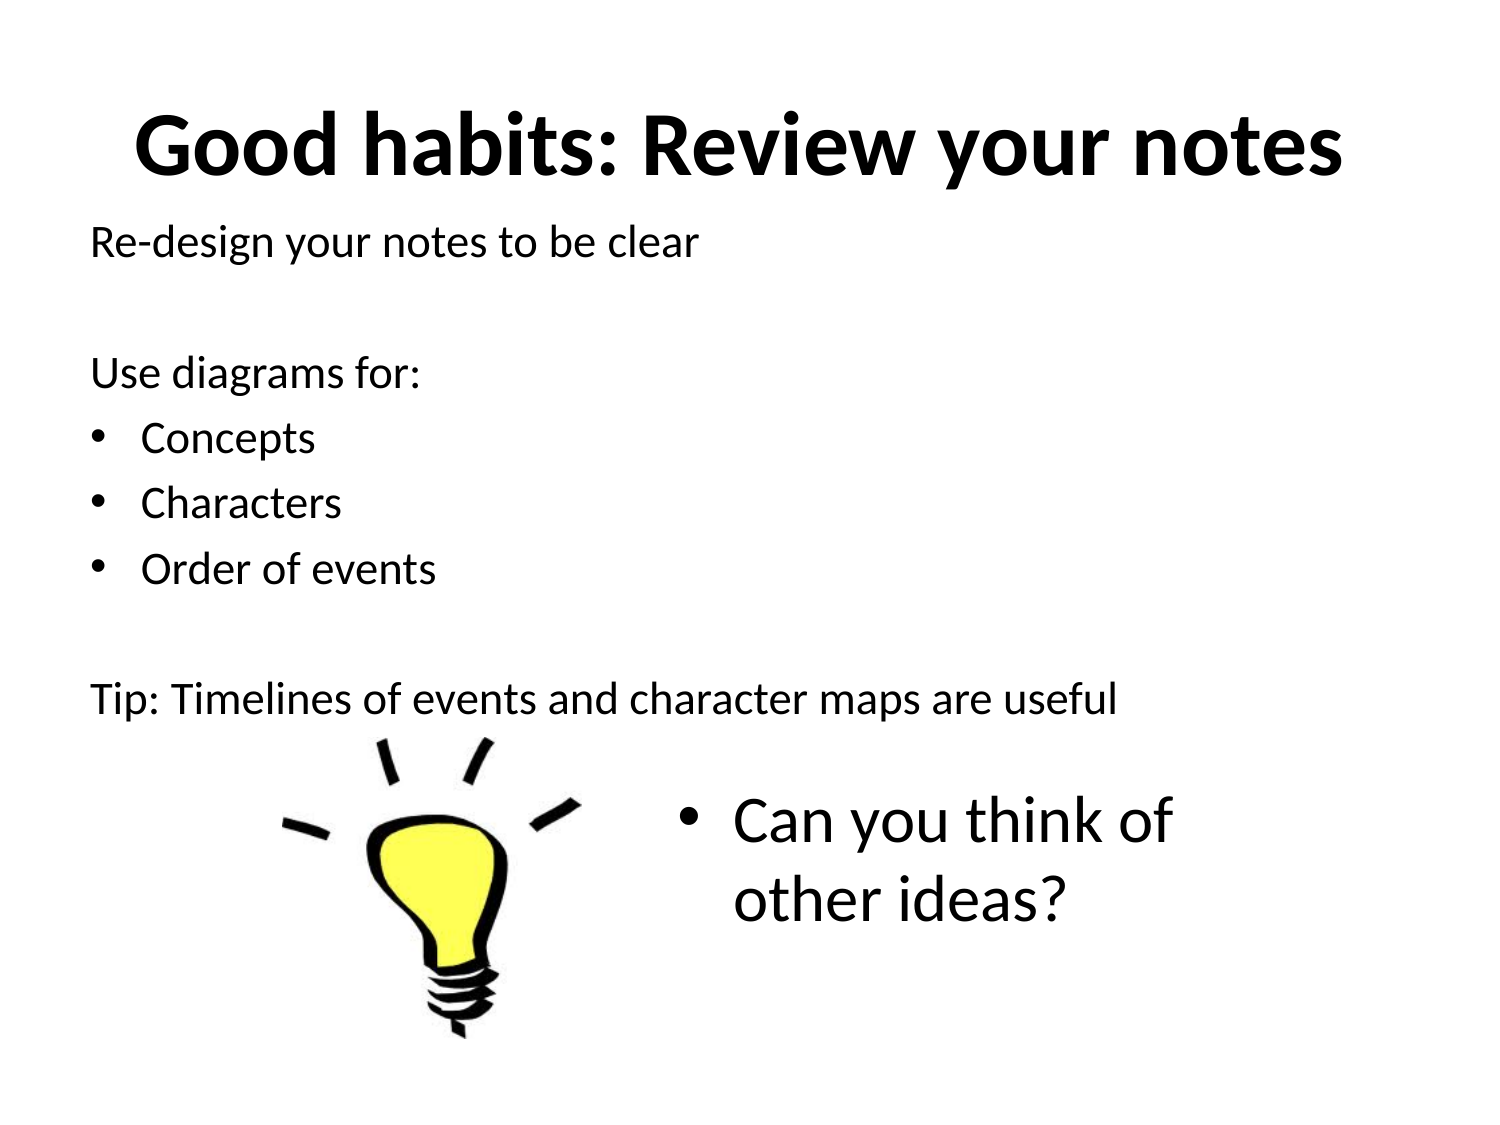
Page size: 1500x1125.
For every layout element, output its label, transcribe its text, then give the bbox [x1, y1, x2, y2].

title Good habits: Review your notes [75, 45, 1425, 233]
text_box Can you think of other ideas? [662, 767, 1220, 943]
list Re-design your notes to be clear Use diagrams for: Concepts Characters Order of events Tip: Timelines of events and character maps are useful [75, 203, 1333, 738]
picture [281, 737, 582, 1039]
